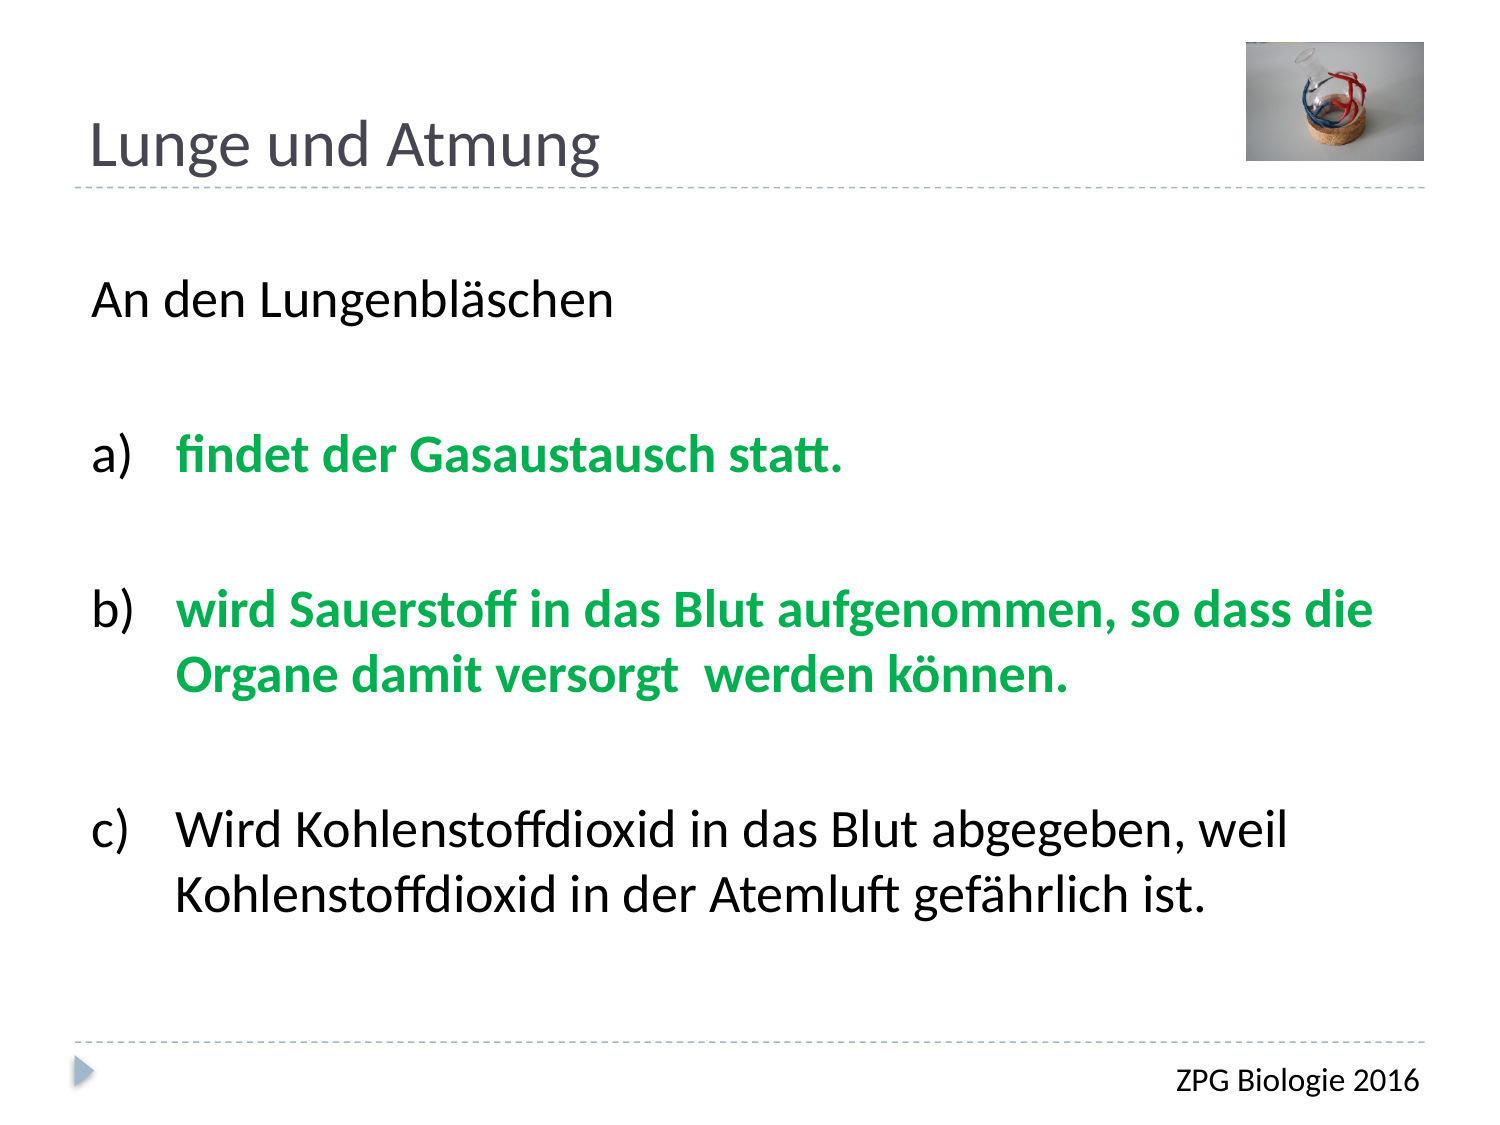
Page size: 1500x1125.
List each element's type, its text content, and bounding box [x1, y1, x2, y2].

picture [1245, 42, 1424, 162]
text_box ZPG Biologie 2016 [112, 1050, 1435, 1105]
title Lunge und Atmung [75, 24, 1425, 188]
list An den Lungenbläschen a) findet der Gasaustausch statt. b) wird Sauerstoff in das Blut aufgenommen, so dass die Organe damit versorgt werden können. c) Wird Kohlenstoffdioxid in das Blut abgegeben, weil Kohlenstoffdioxid in der Atemluft gefährlich ist. [76, 255, 1427, 1024]
